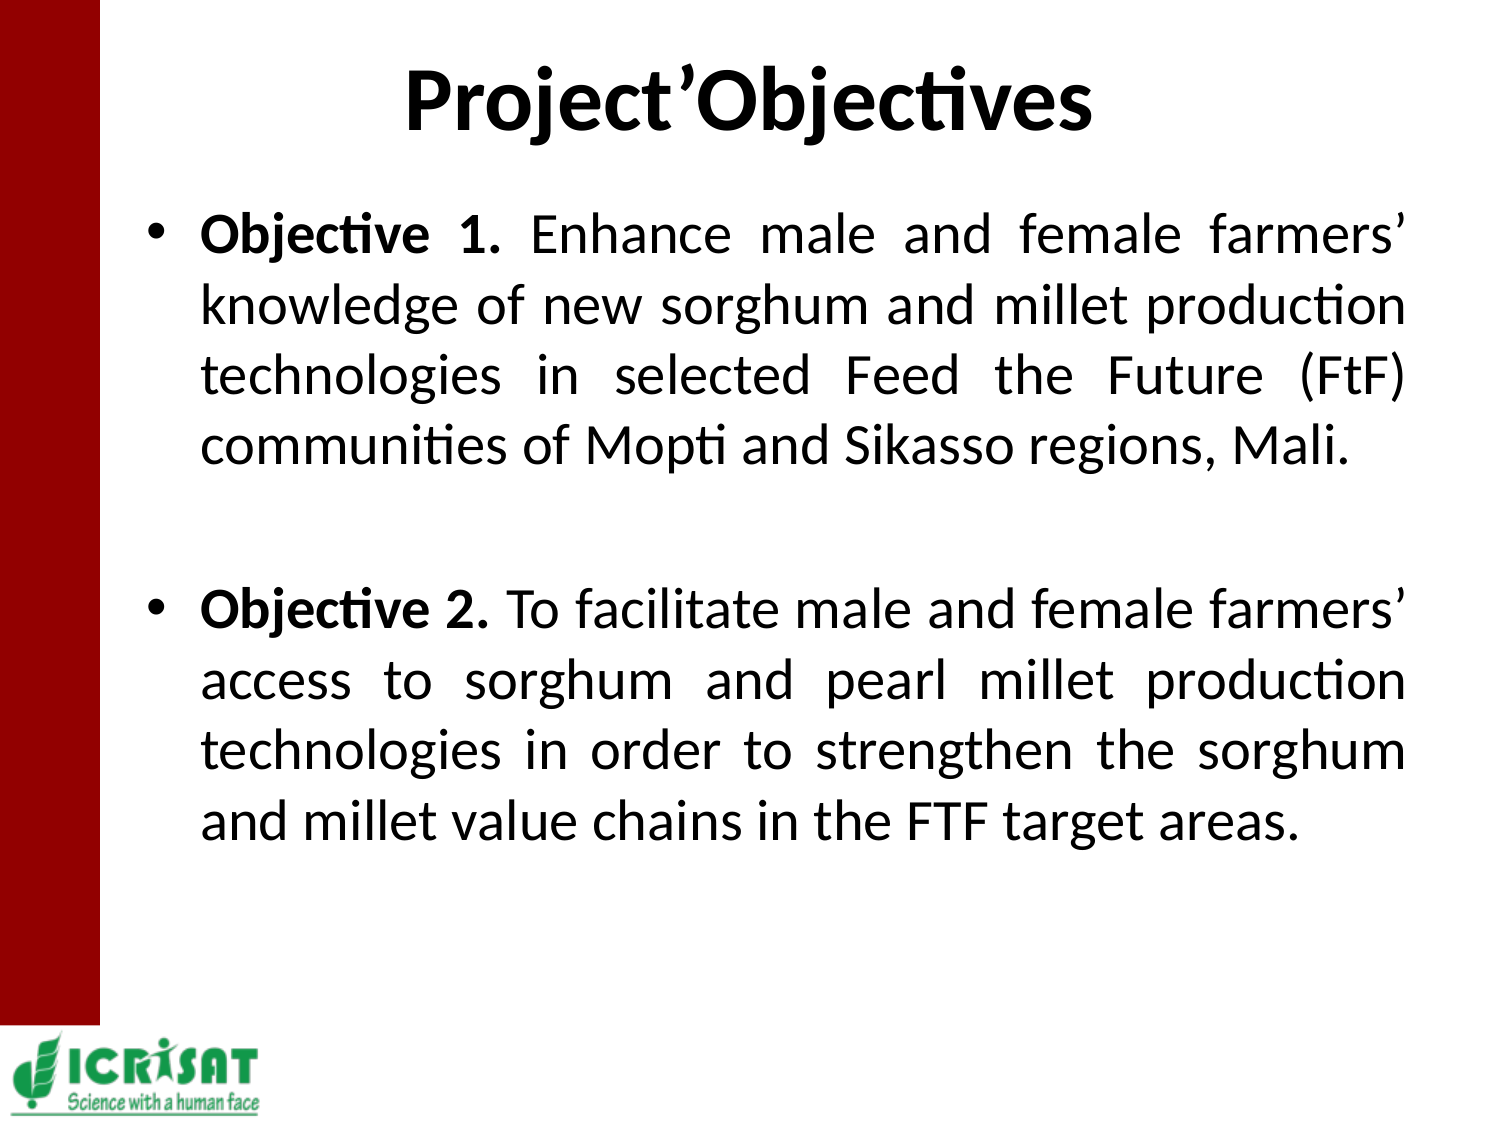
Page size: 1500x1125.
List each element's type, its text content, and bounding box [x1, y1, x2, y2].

text_box [0, 0, 102, 1024]
list Objective 1. Enhance male and female farmers’ knowledge of new sorghum and millet production technologies in selected Feed the Future (FtF) communities of Mopti and Sikasso regions, Mali. Objective 2. To facilitate male and female farmers’ access to sorghum and pearl millet production technologies in order to strengthen the sorghum and millet value chains in the FTF target areas. [131, 187, 1425, 930]
picture [0, 1025, 264, 1125]
title Project’Objectives [102, 0, 1425, 188]
